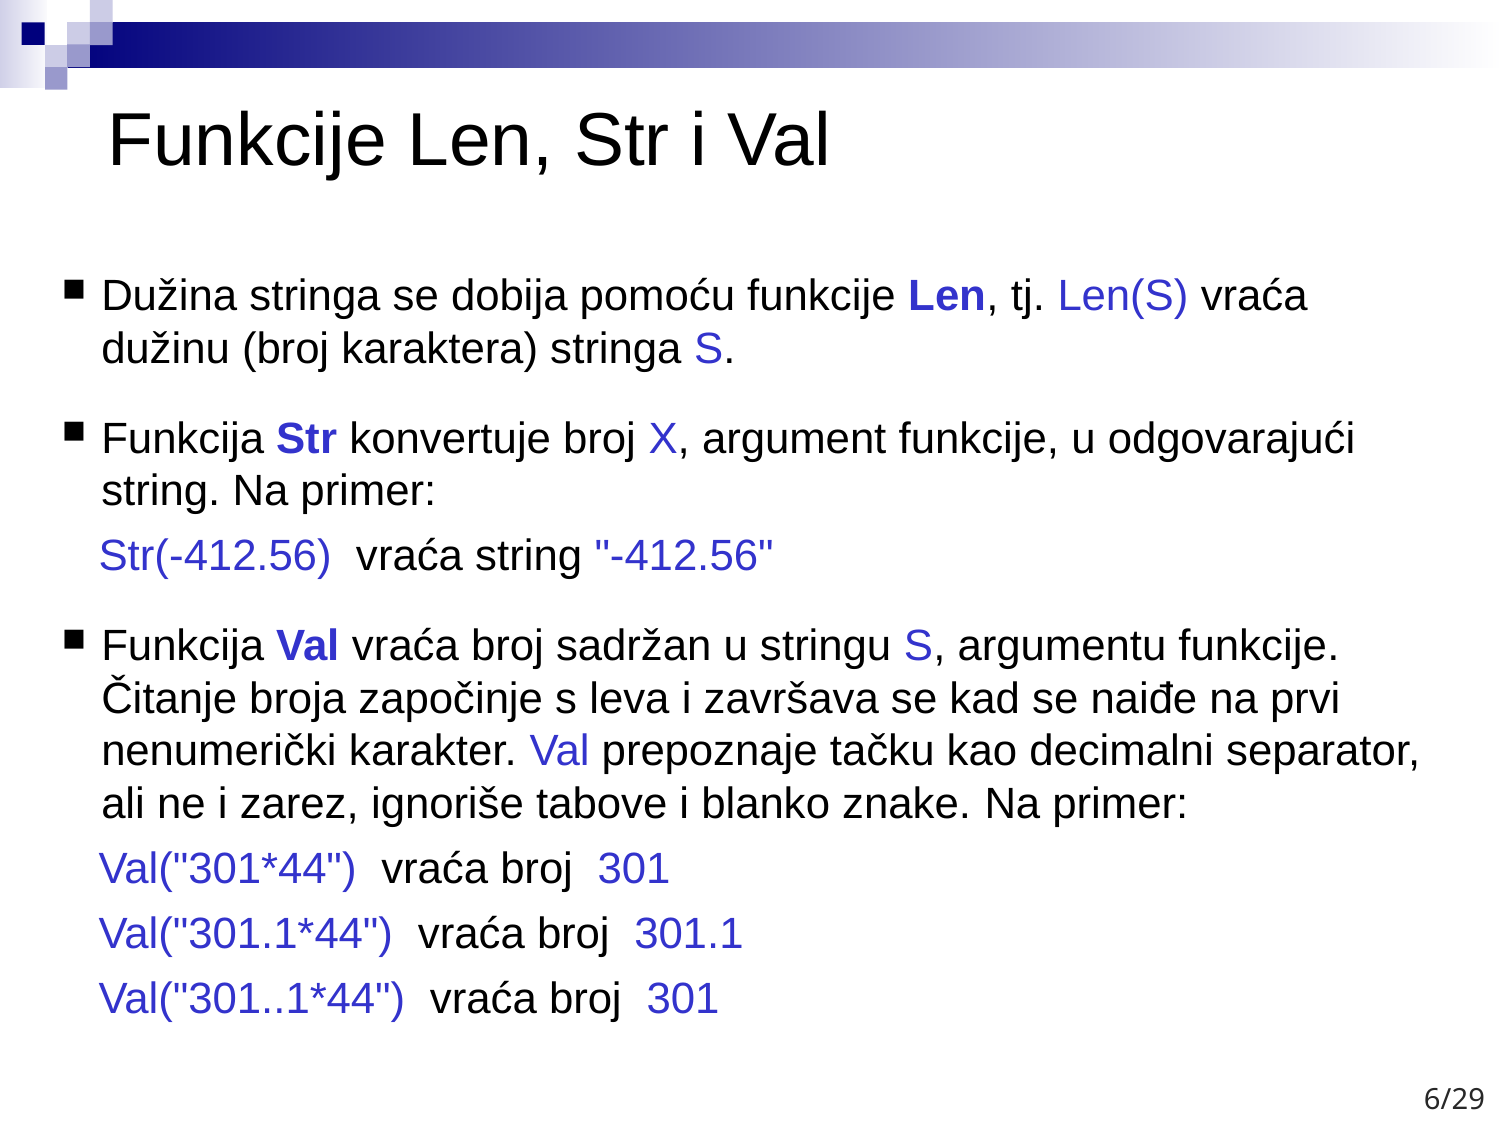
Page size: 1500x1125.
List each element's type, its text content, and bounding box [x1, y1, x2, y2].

list Dužina stringa se dobija pomoću funkcije Len, tj. Len(S) vraća dužinu (broj karaktera) stringa S. Funkcija Str konvertuje broj X, argument funkcije, u odgovarajući string. Na primer: Str(-412.56) vraća string "-412.56" Funkcija Val vraća broj sadržan u stringu S, argumentu funkcije. Čitanje broja započinje s leva i završava se kad se naiđe na prvi nenumerički karakter. Val prepoznaje tačku kao decimalni separator, ali ne i zarez, ignoriše tabove i blanko znake. Na primer: Val("301*44") vraća broj 301 Val("301.1*44") vraća broj 301.1 Val("301..1*44") vraća broj 301 [46, 259, 1454, 1036]
title Funkcije Len, Str i Val [92, 75, 891, 197]
text_box 6/29 [1374, 1072, 1500, 1123]
